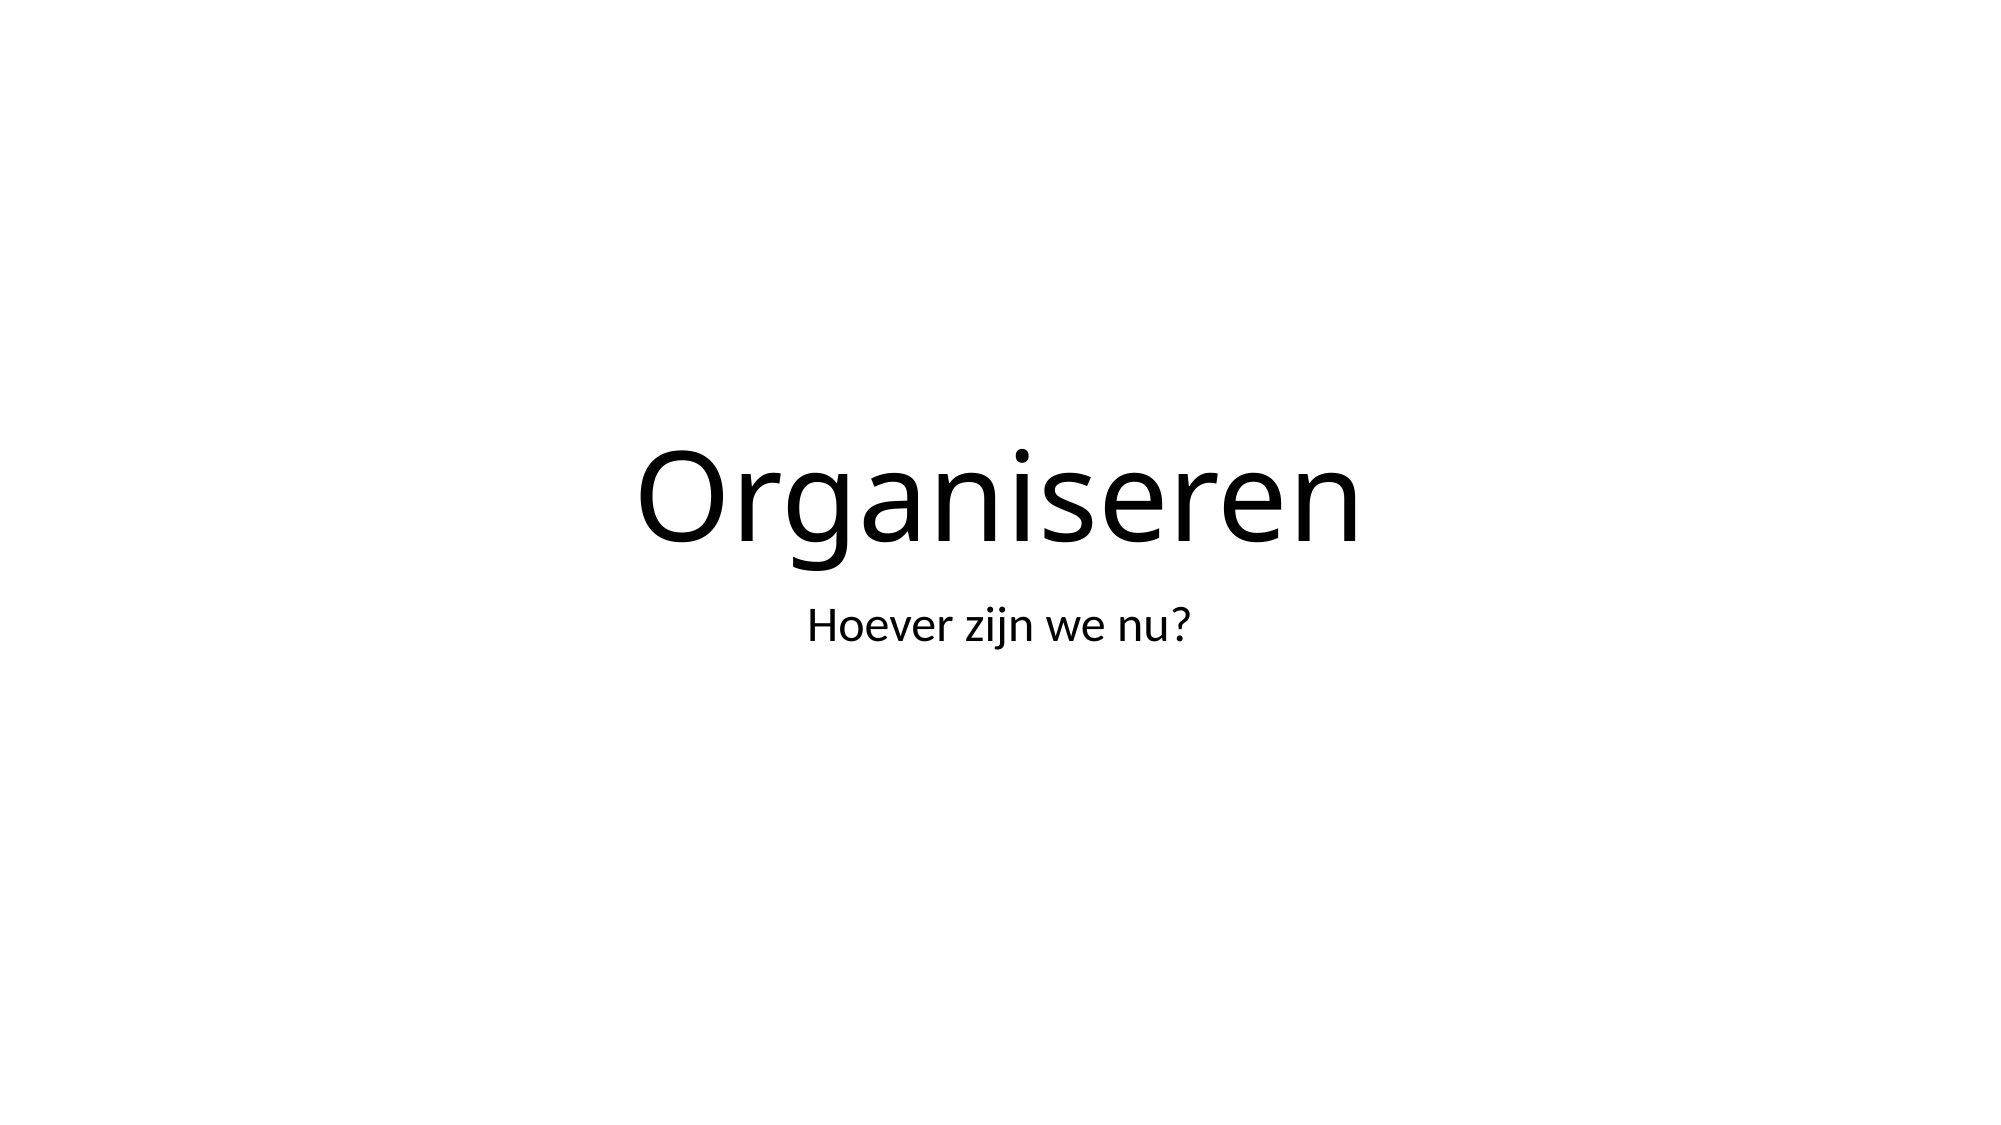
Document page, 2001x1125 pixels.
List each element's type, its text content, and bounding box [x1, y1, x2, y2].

subtitle Hoever zijn we nu? [249, 590, 1750, 863]
title Organiseren [249, 184, 1750, 576]
